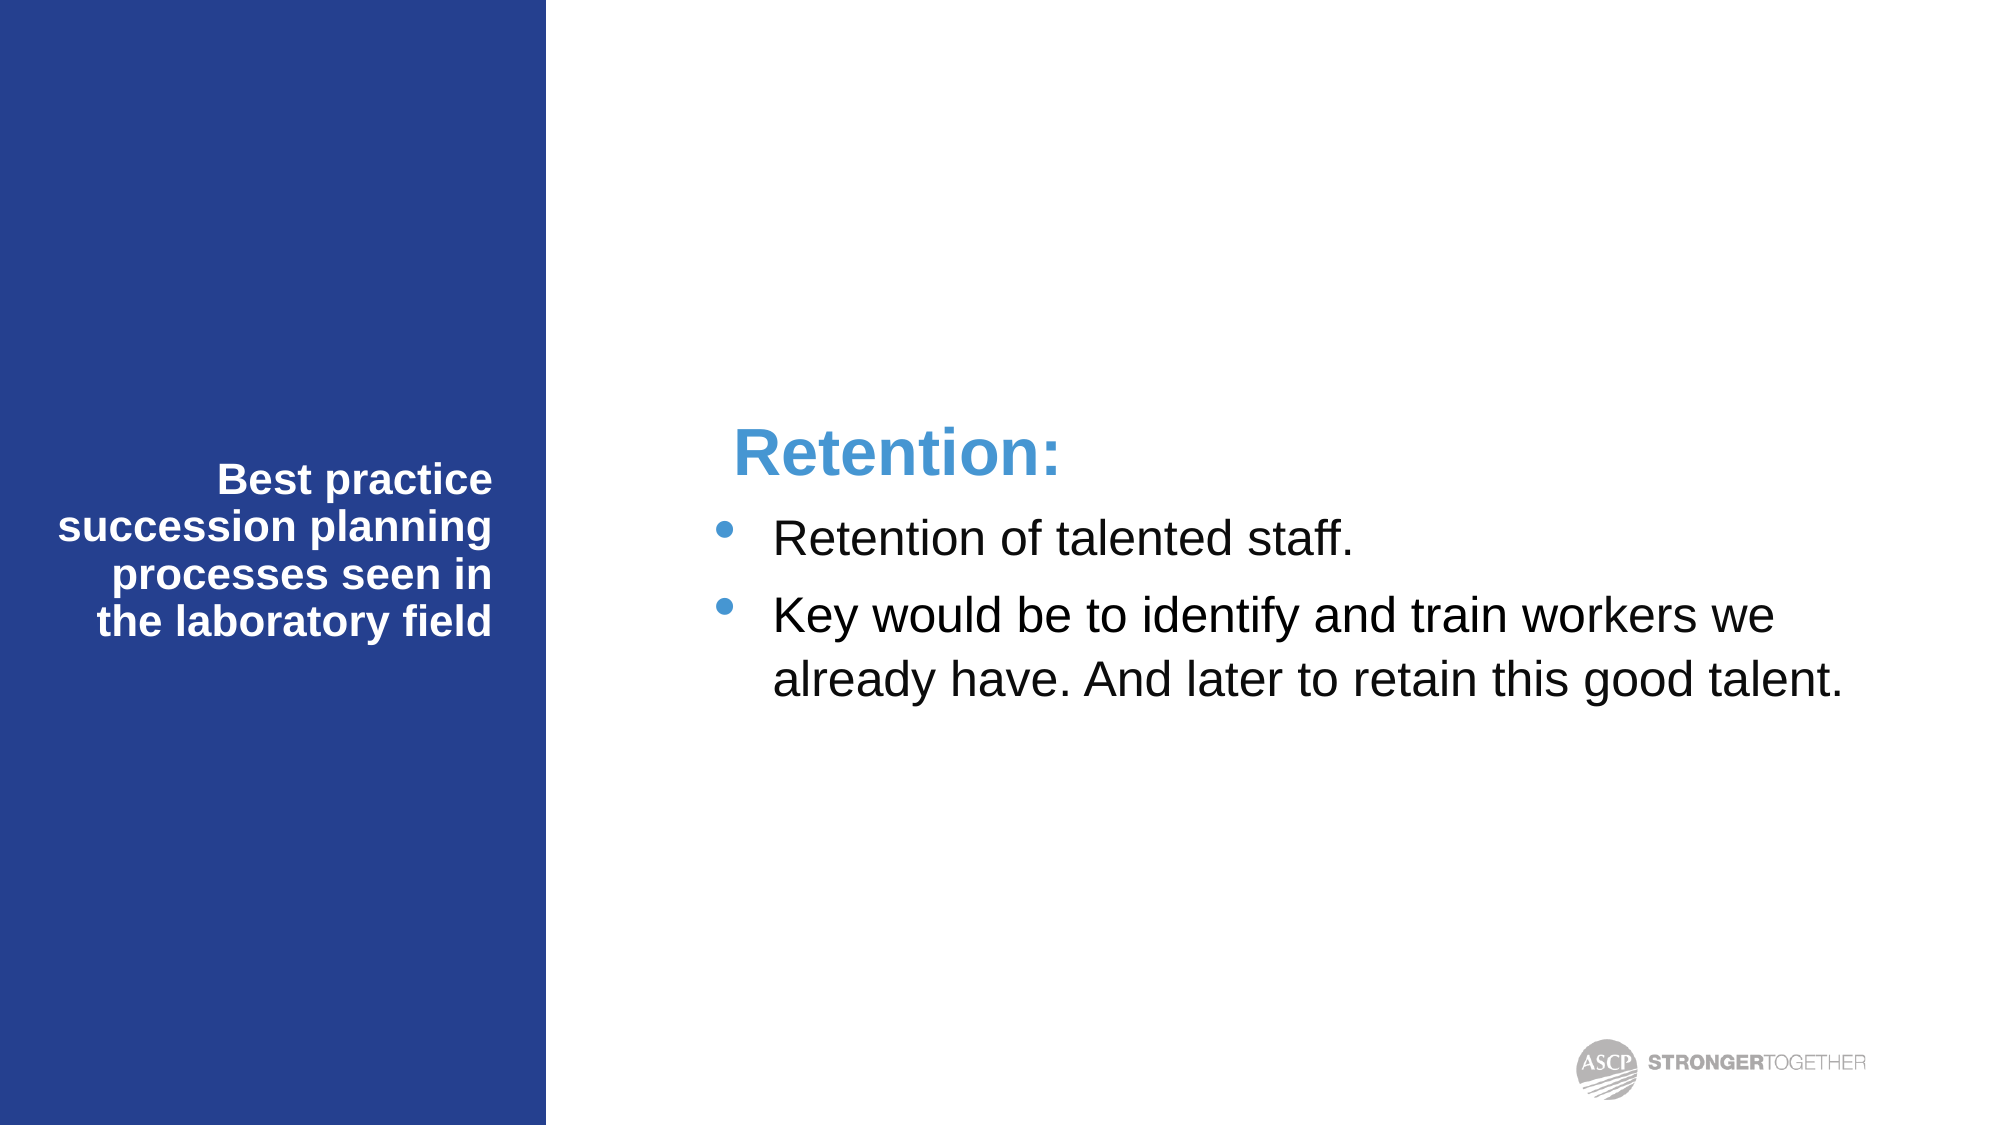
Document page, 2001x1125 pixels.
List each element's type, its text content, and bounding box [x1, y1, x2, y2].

picture [1576, 1039, 1866, 1100]
title Best practice succession planning processes seen in the laboratory field [37, 448, 509, 667]
list Retention: Retention of talented staff. Key would be to identify and train workers we already have. And later to retain this good talent. [701, 107, 1866, 1009]
